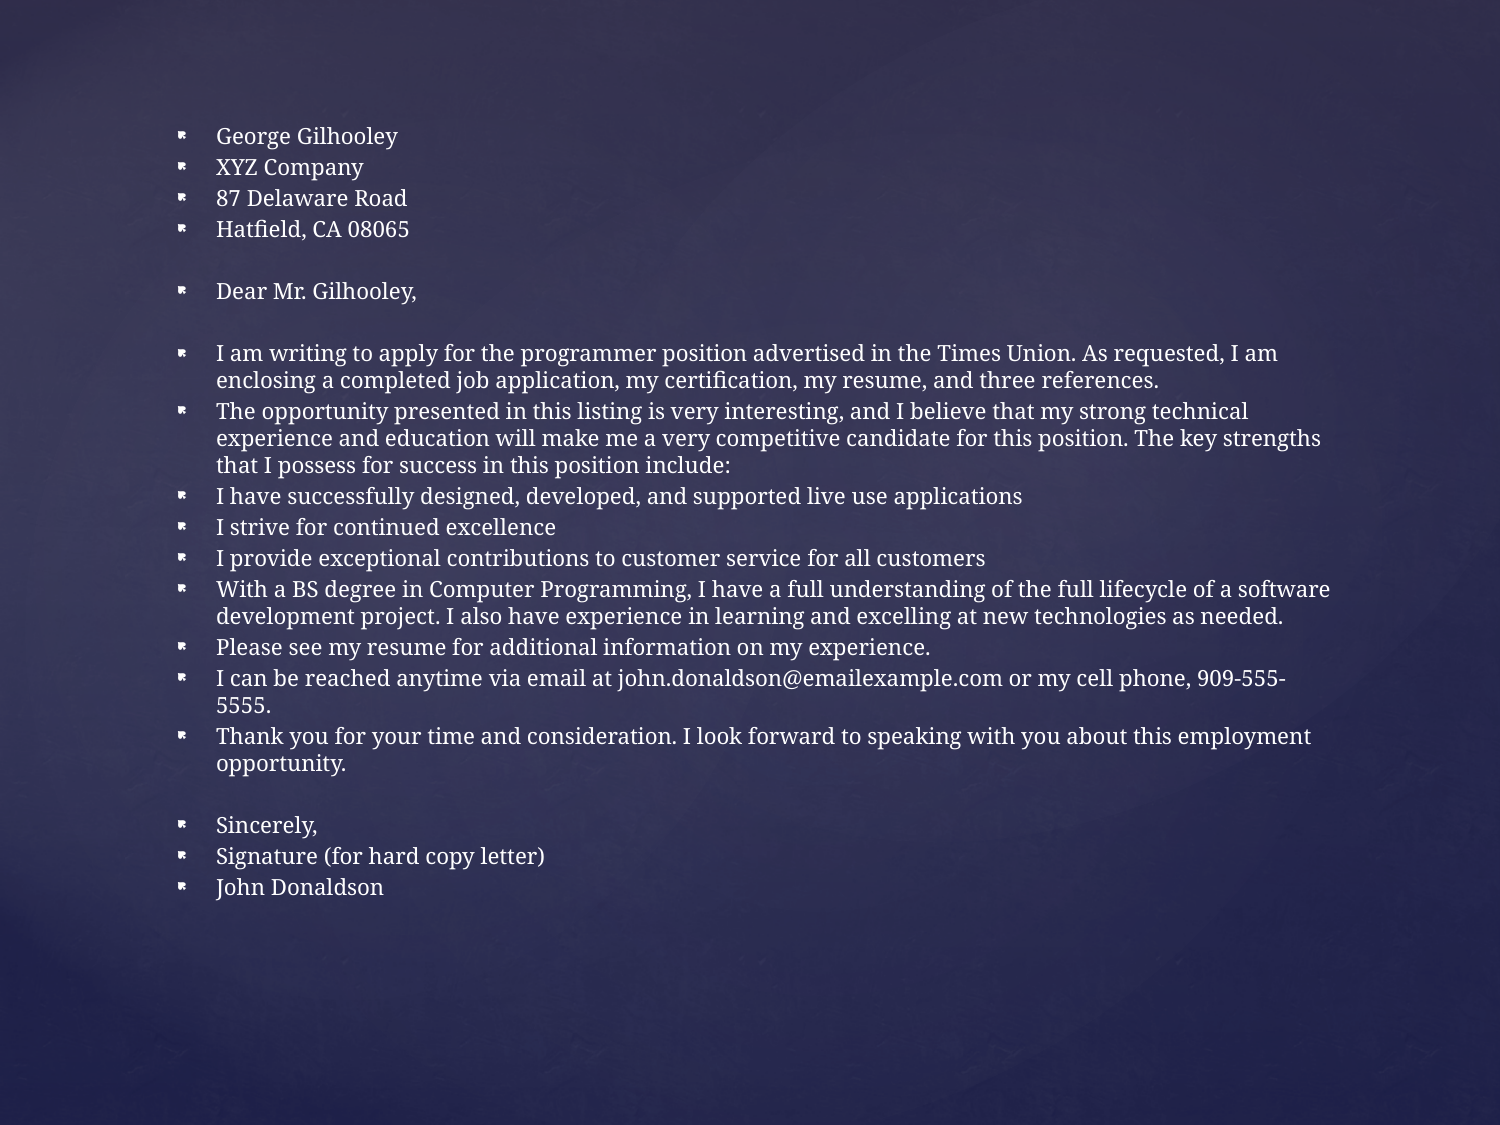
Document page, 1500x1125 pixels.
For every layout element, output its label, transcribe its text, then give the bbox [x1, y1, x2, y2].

list George Gilhooley XYZ Company 87 Delaware Road Hatfield, CA 08065 Dear Mr. Gilhooley, I am writing to apply for the programmer position advertised in the Times Union. As requested, I am enclosing a completed job application, my certification, my resume, and three references. The opportunity presented in this listing is very interesting, and I believe that my strong technical experience and education will make me a very competitive candidate for this position. The key strengths that I possess for success in this position include: I have successfully designed, developed, and supported live use applications I strive for continued excellence I provide exceptional contributions to customer service for all customers With a BS degree in Computer Programming, I have a full understanding of the full lifecycle of a software development project. I also have experience in learning and excelling at new technologies as needed. Please see my resume for additional information on my experience. I can be reached anytime via email at john.donaldson@emailexample.com or my cell phone, 909-555-5555. Thank you for your time and consideration. I look forward to speaking with you about this employment opportunity. Sincerely, Signature (for hard copy letter) John Donaldson [159, 112, 1350, 941]
